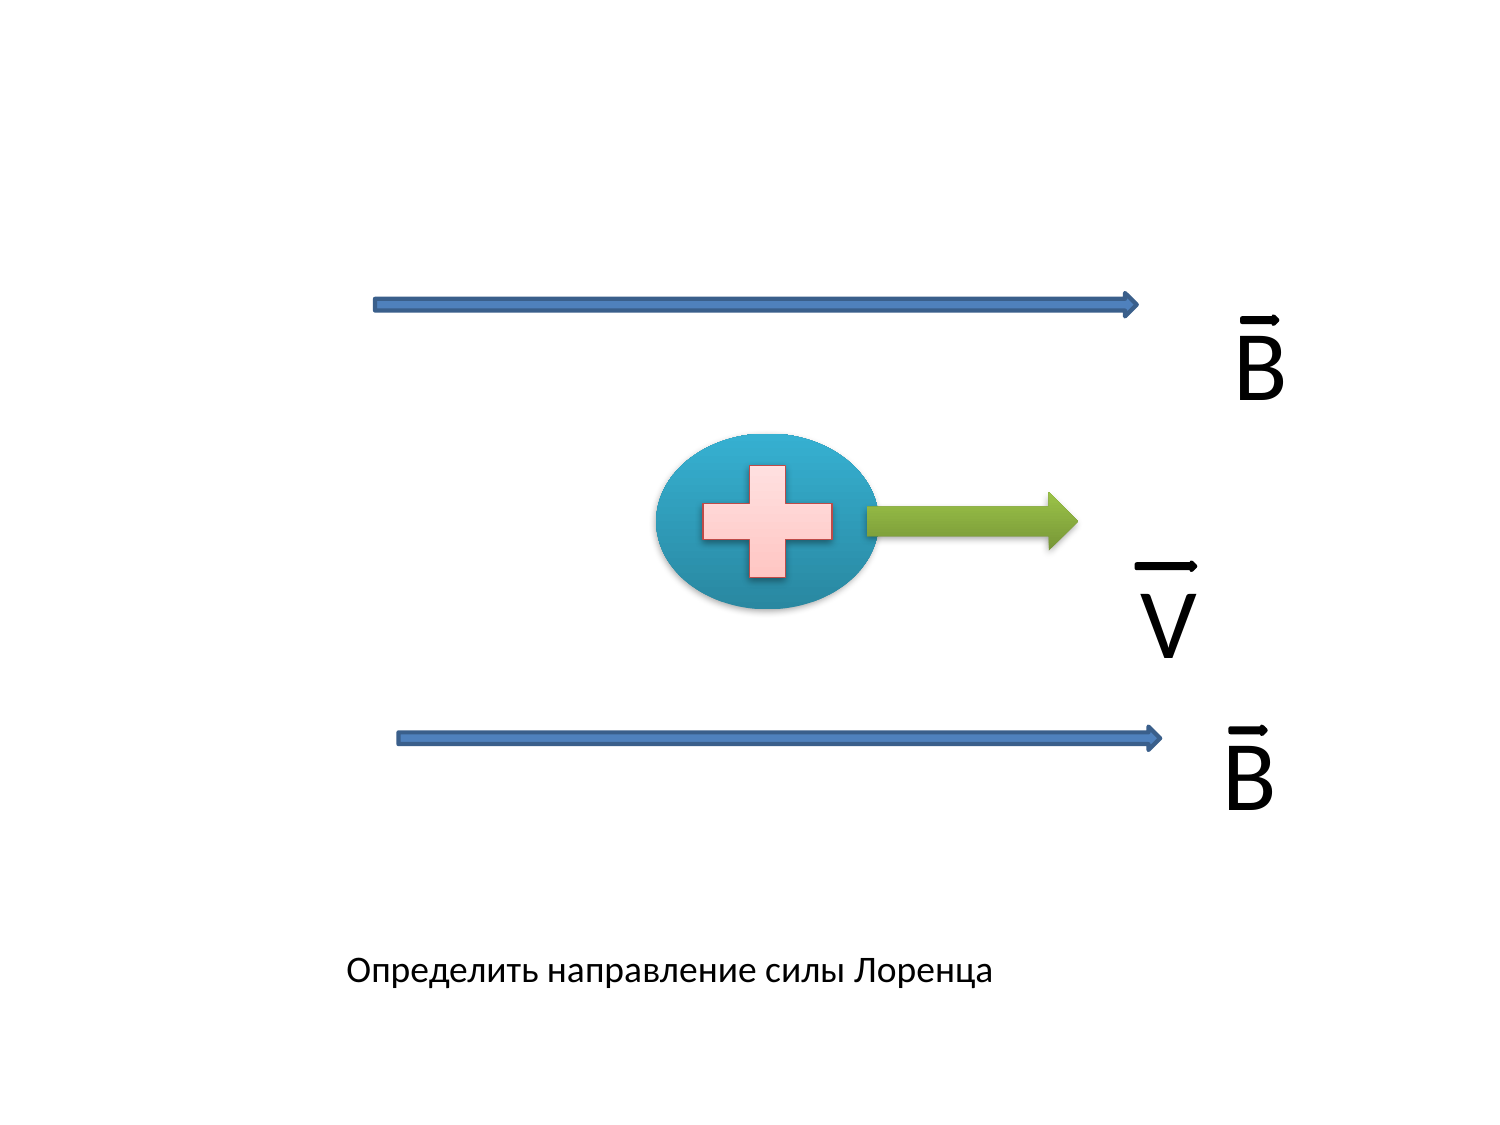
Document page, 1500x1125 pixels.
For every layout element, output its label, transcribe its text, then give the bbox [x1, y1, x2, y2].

text_box [702, 465, 833, 578]
text_box V [1125, 550, 1212, 686]
text_box [396, 724, 1163, 752]
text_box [1218, 292, 1305, 430]
text_box Определить направление силы Лоренца [331, 937, 1009, 998]
text_box [372, 291, 1139, 319]
text_box [656, 433, 877, 610]
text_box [1206, 702, 1293, 840]
text_box [867, 492, 1079, 551]
text_box [1134, 560, 1198, 572]
